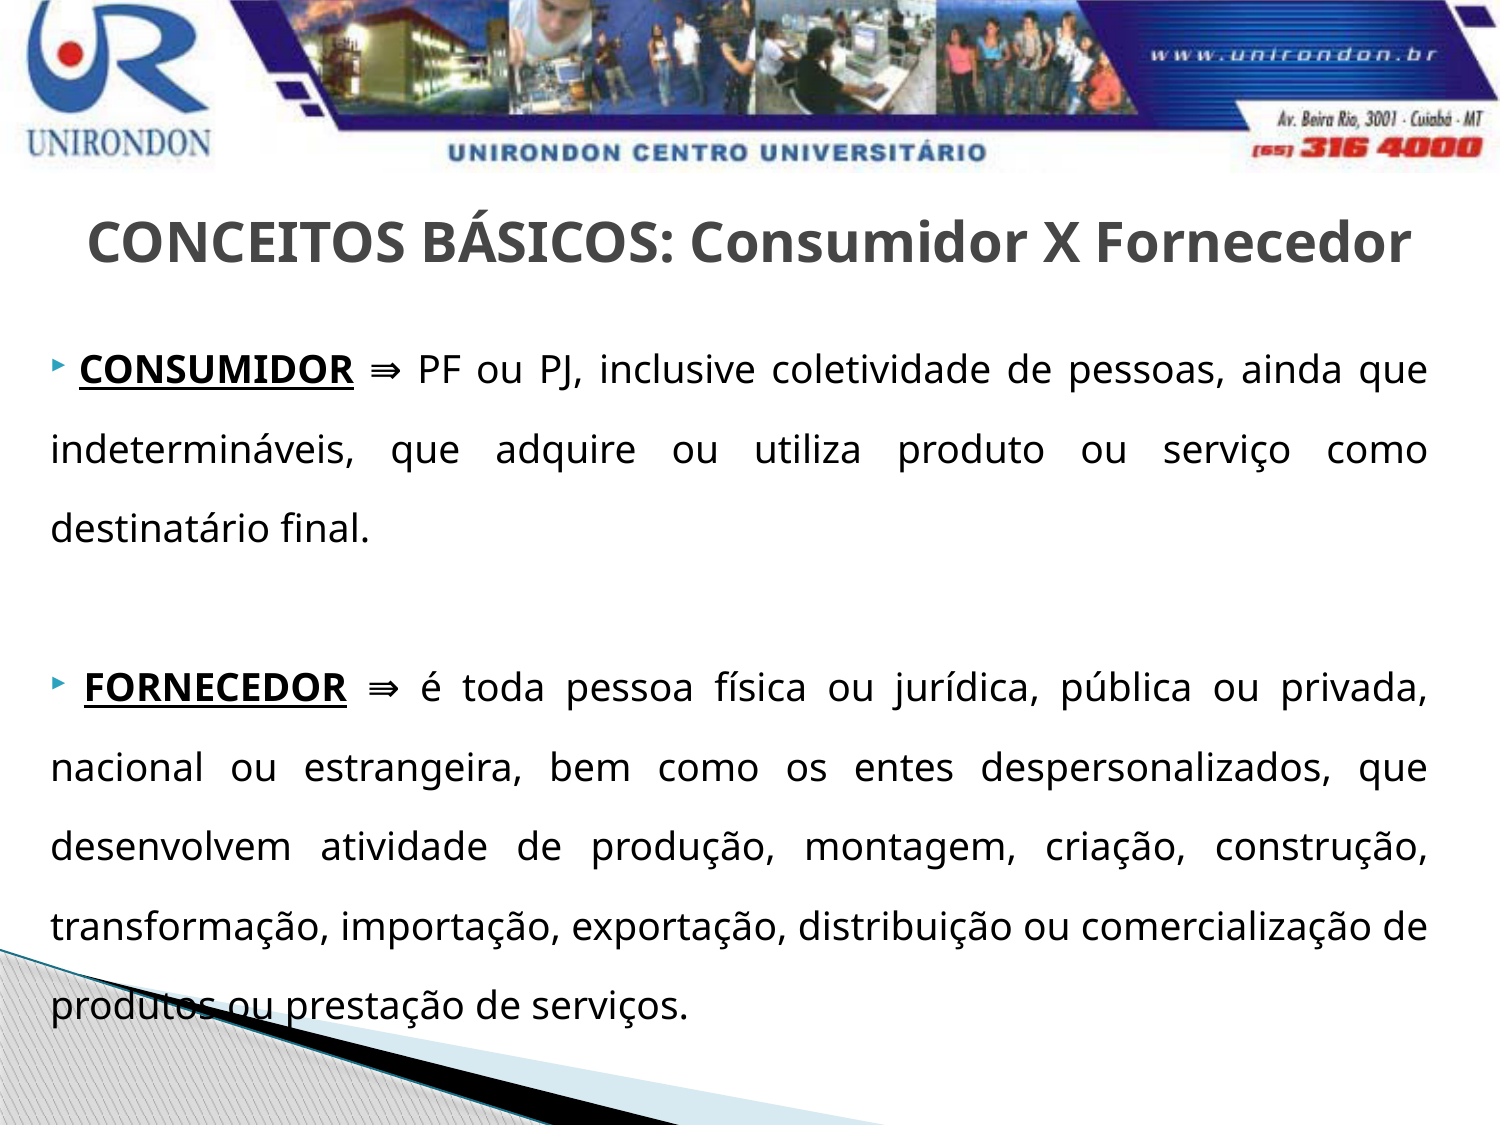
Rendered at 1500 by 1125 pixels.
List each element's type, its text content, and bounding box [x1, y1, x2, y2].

list CONSUMIDOR ⇛ PF ou PJ, inclusive coletividade de pessoas, ainda que indetermináveis, que adquire ou utiliza produto ou serviço como destinatário final. FORNECEDOR ⇛ é toda pessoa física ou jurídica, pública ou privada, nacional ou estrangeira, bem como os entes despersonalizados, que desenvolvem atividade de produção, montagem, criação, construção, transformação, importação, exportação, distribuição ou comercialização de produtos ou prestação de serviços. [35, 304, 1444, 1043]
picture [0, 0, 1500, 174]
title CONCEITOS BÁSICOS: Consumidor X Fornecedor [0, 183, 1500, 305]
